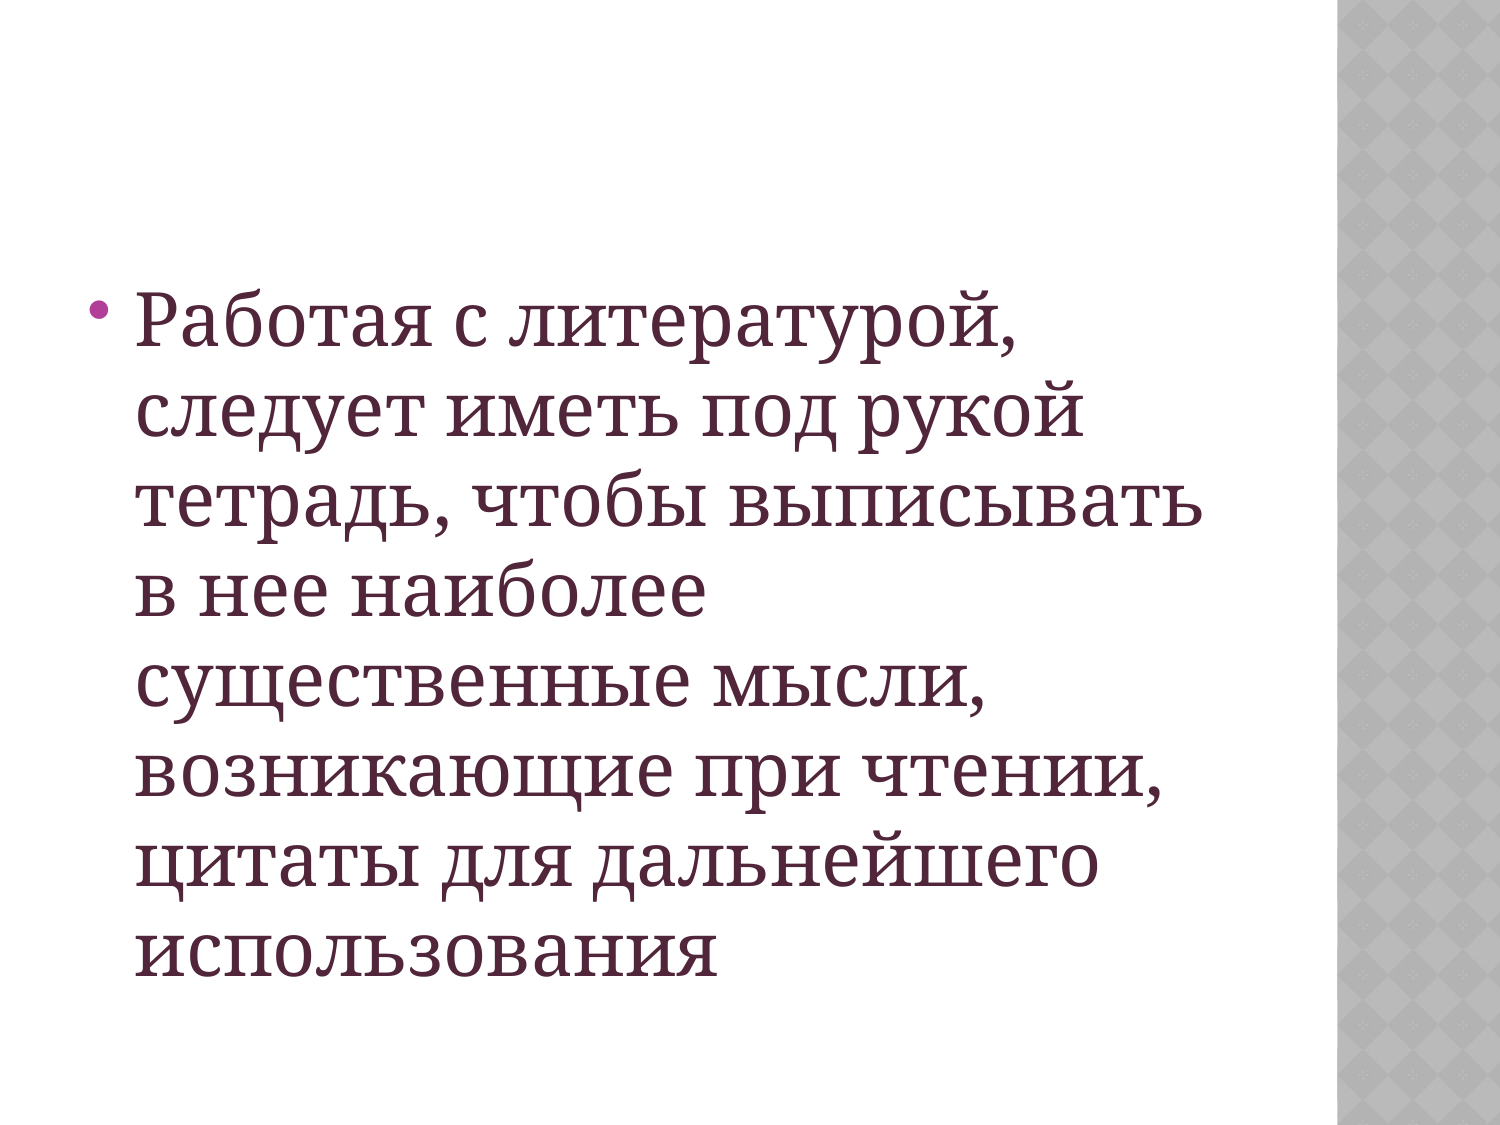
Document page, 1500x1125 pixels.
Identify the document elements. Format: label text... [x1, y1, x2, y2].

list Работая с литературой, следует иметь под рукой тетрадь, чтобы выписывать в нее наиболее существенные мысли, возникающие при чтении, цитаты для дальнейшего использования [75, 264, 1263, 1059]
